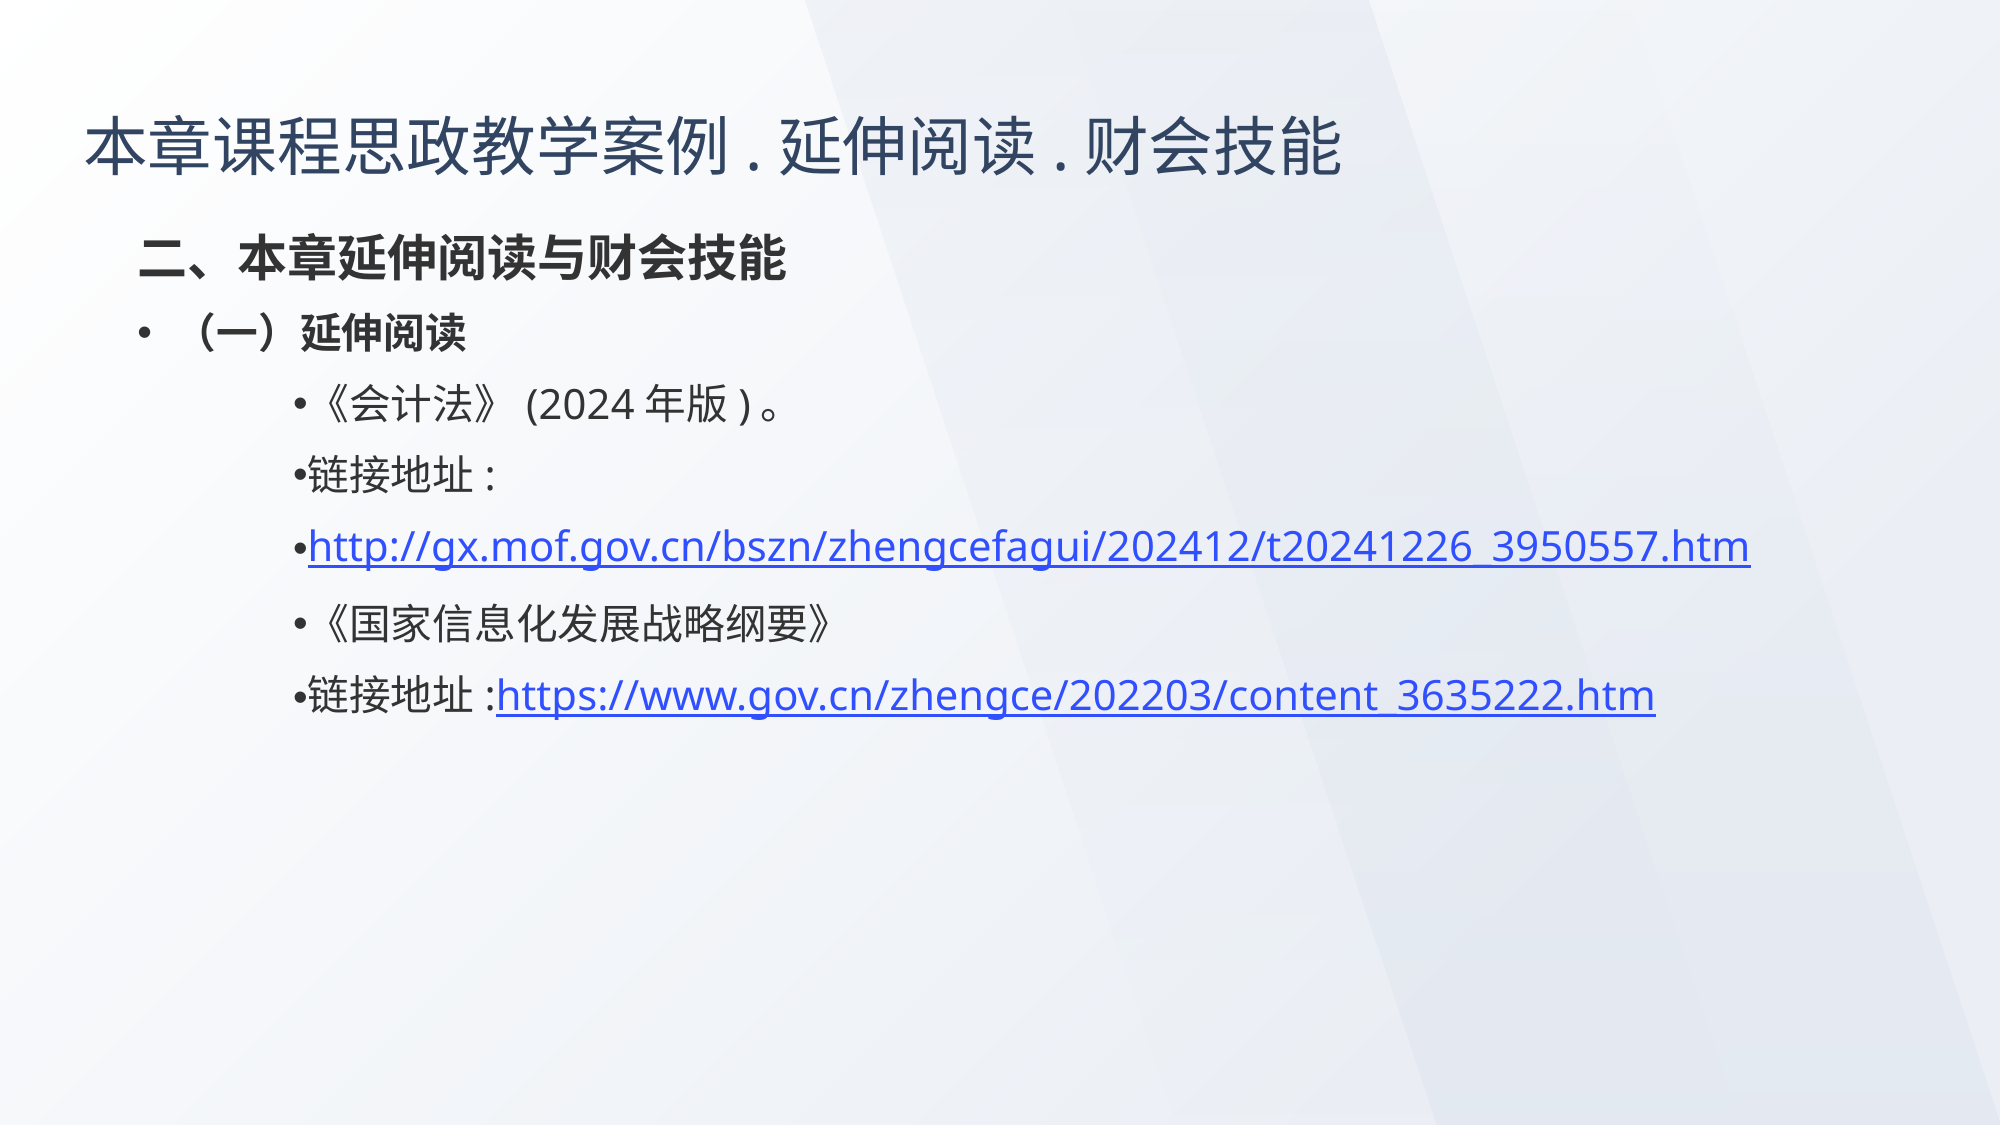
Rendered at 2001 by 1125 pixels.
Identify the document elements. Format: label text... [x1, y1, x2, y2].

list 二、本章延伸阅读与财会技能 （一）延伸阅读 《会计法》(2024年版)。 链接地址: http://gx.mof.gov.cn/bszn/zhengcefagui/202412/t20241226_3950557.htm 《国家信息化发展战略纲要》 链接地址:https://www.gov.cn/zhengce/202203/content_3635222.htm [137, 208, 1863, 976]
title 本章课程思政教学案例.延伸阅读.财会技能 [83, 100, 1361, 184]
